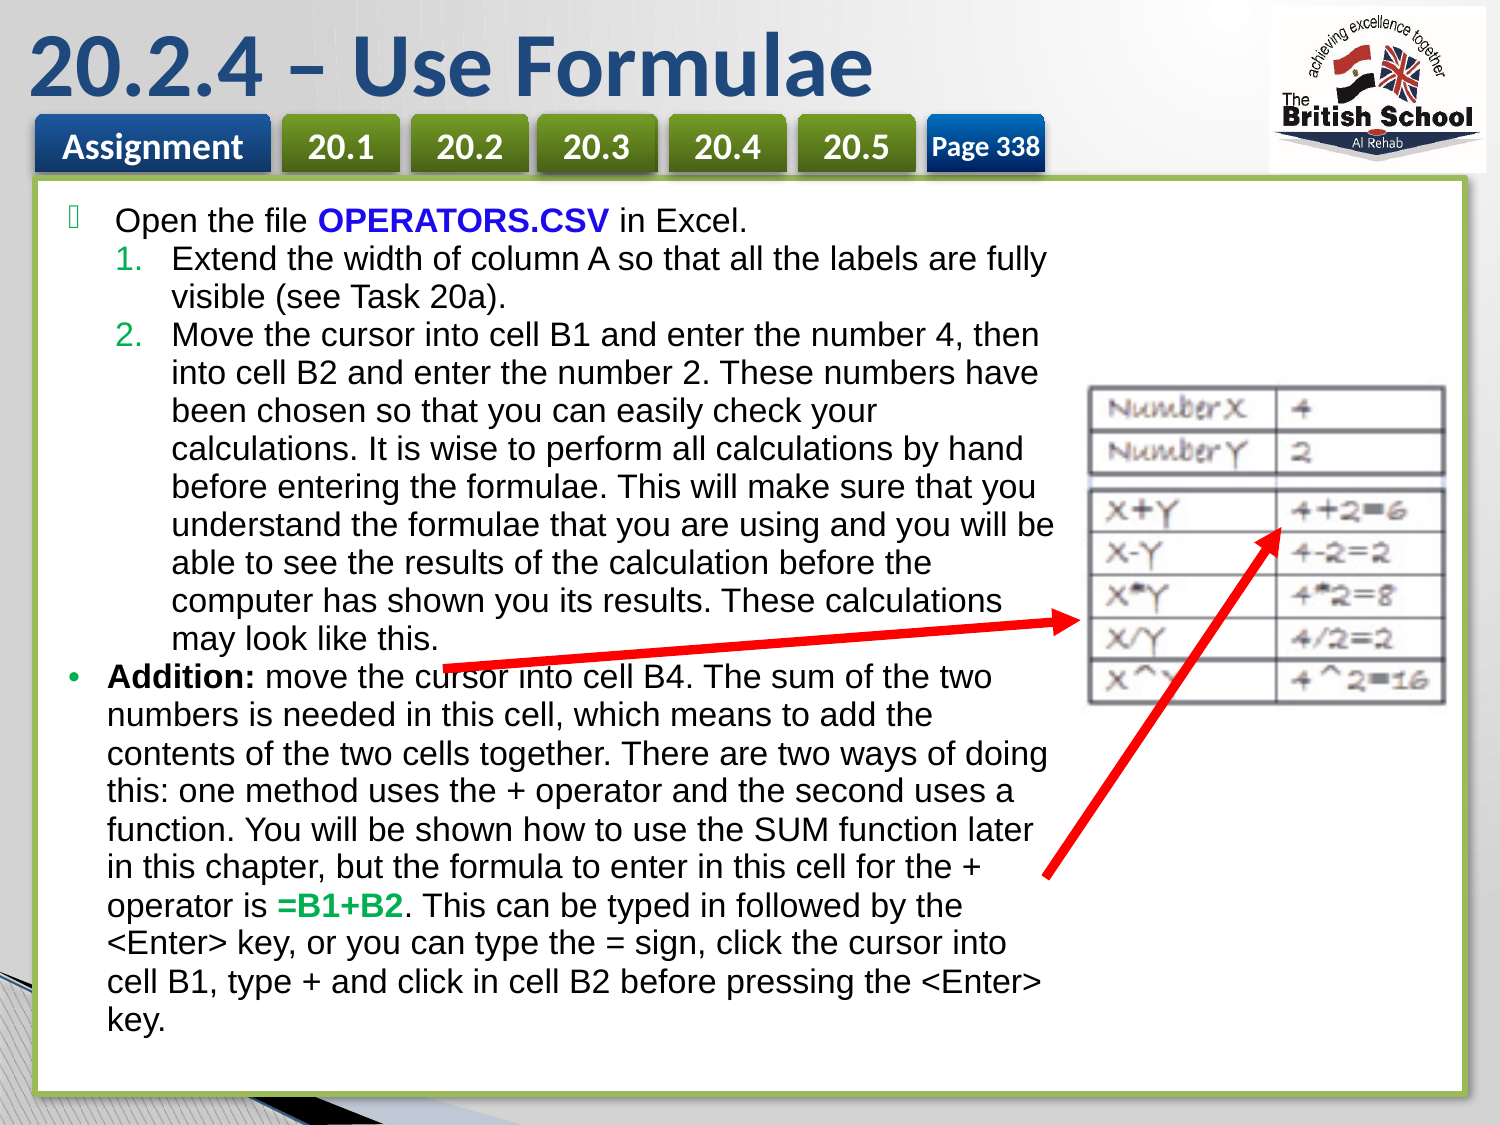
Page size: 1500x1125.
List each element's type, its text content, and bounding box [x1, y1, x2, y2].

text_box Page 338 [927, 113, 1046, 173]
title 20.2.4 – Use Formulae [14, 6, 1270, 114]
picture [1080, 378, 1455, 715]
table_header Open the file OPERATORS.CSV in Excel. Extend the width of column A so that all the labels are fully visible (see Task 20a). Move the cursor into cell B1 and enter the number 4, then into cell B2 and enter the number 2. These numbers have been chosen so that you can easily check your calculations. It is wise to perform all calculations by hand before entering the formulae. This will make sure that you understand the formulae that you are using and you will be able to see the results of the calculation before the computer has shown you its results. These calculations may look like this. Addition: move the cursor into cell B4. The sum of the two numbers is needed in this cell, which means to add the contents of the two cells together. There are two ways of doing this: one method uses the + operator and the second uses a function. You will be shown how to use the SUM function later in this chapter, but the formula to enter in this cell for the + operator is =B1+B2. This can be typed in followed by the <Enter> key, or you can type the = sign, click the cursor into cell B1, type + and click in cell B2 before pressing the <Enter> key. [53, 194, 1081, 1046]
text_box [442, 649, 1039, 670]
text_box 20.3 [537, 113, 656, 173]
picture [281, 1114, 303, 1125]
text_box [1045, 526, 1282, 879]
picture [1269, 6, 1487, 173]
